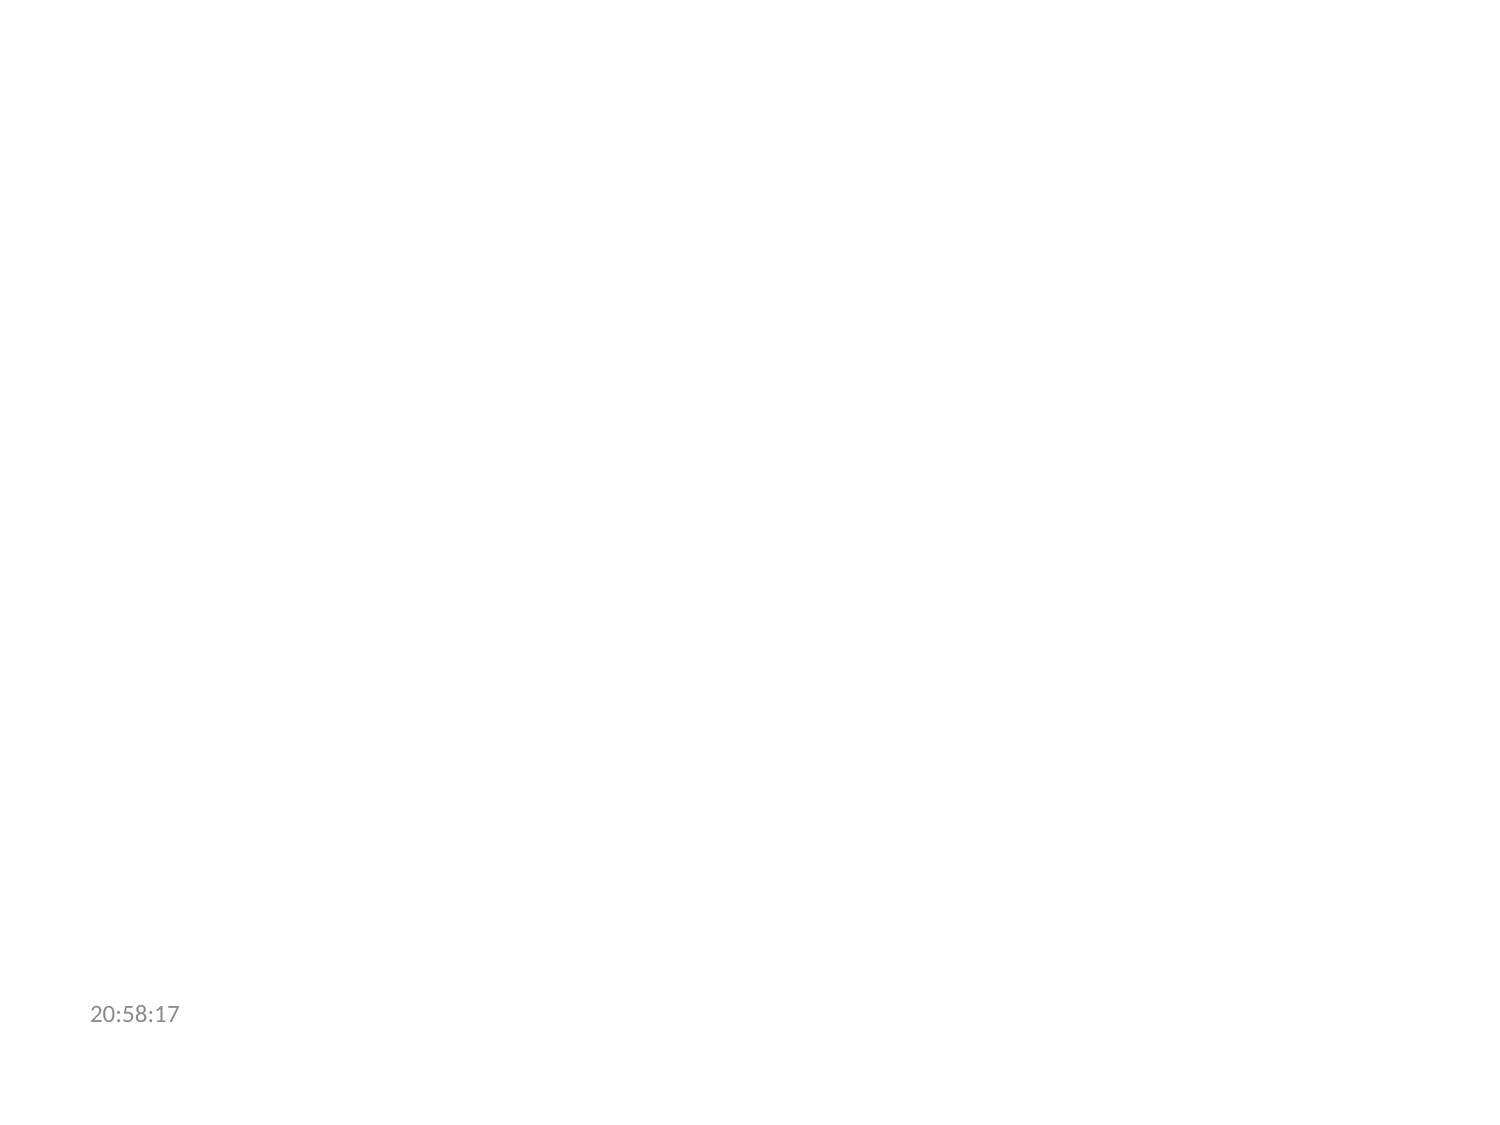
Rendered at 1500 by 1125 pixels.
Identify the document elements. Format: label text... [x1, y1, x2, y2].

text_box 15:35:09 [75, 982, 425, 1043]
